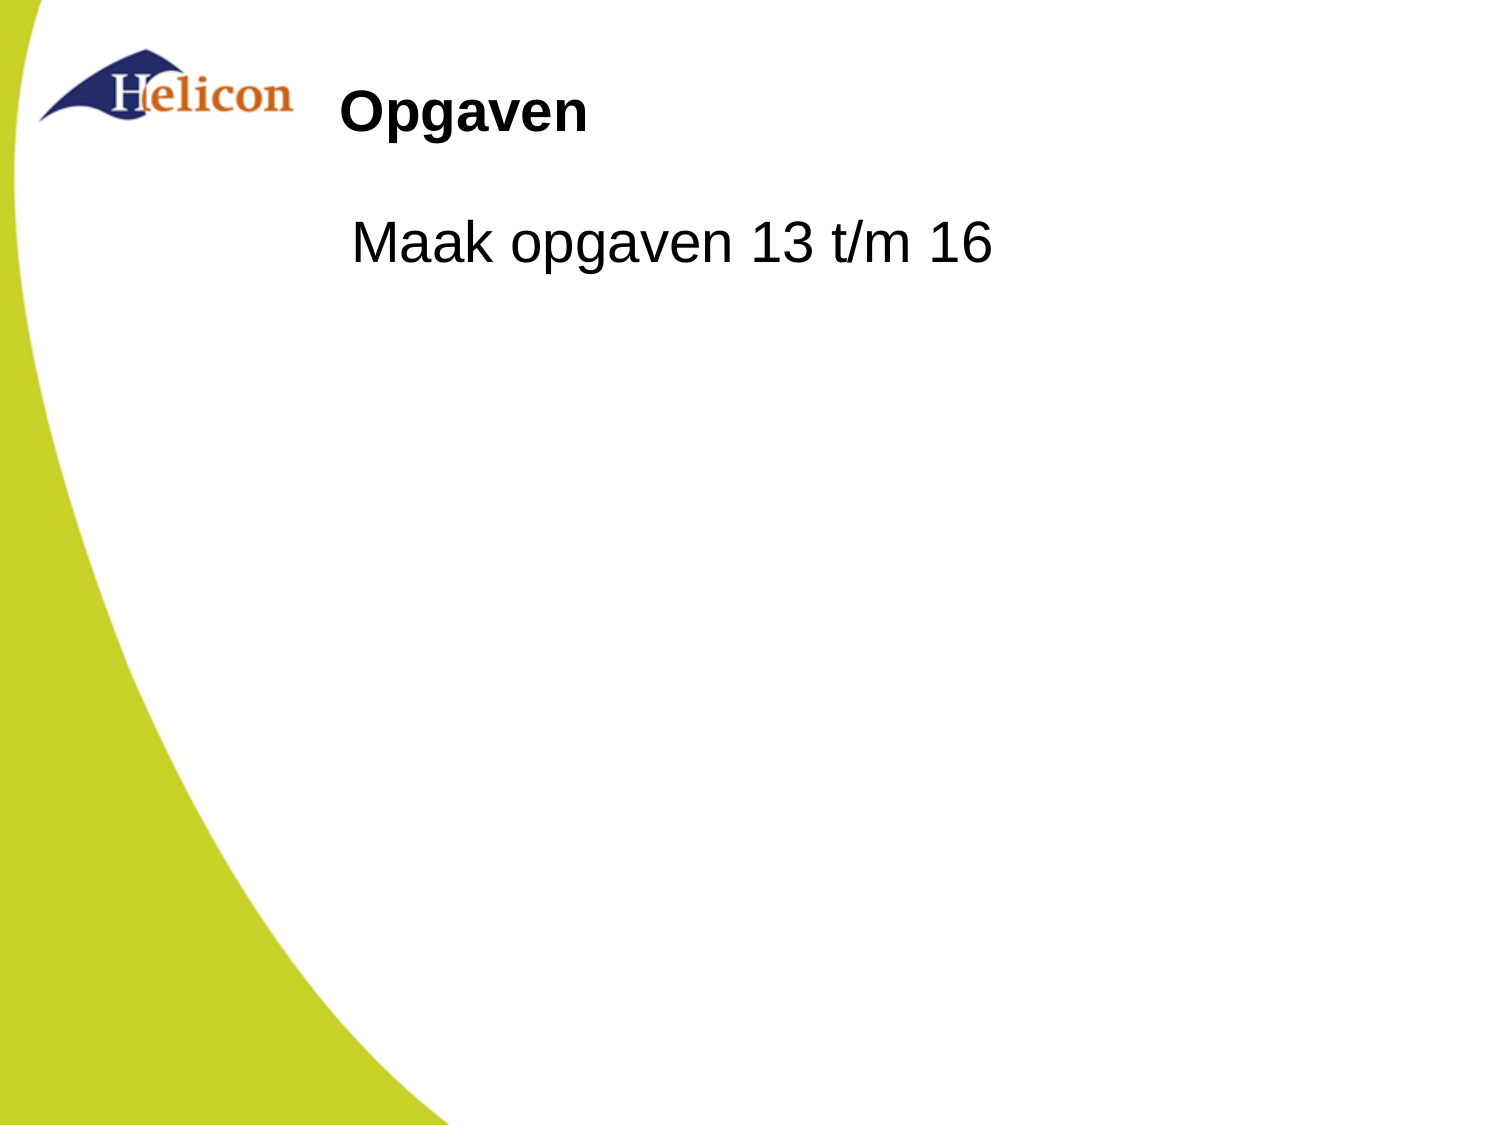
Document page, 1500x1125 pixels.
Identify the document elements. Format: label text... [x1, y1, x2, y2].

title Opgaven [324, 54, 1415, 161]
list Maak opgaven 13 t/m 16 [336, 196, 1425, 1005]
picture [0, 0, 1500, 1125]
